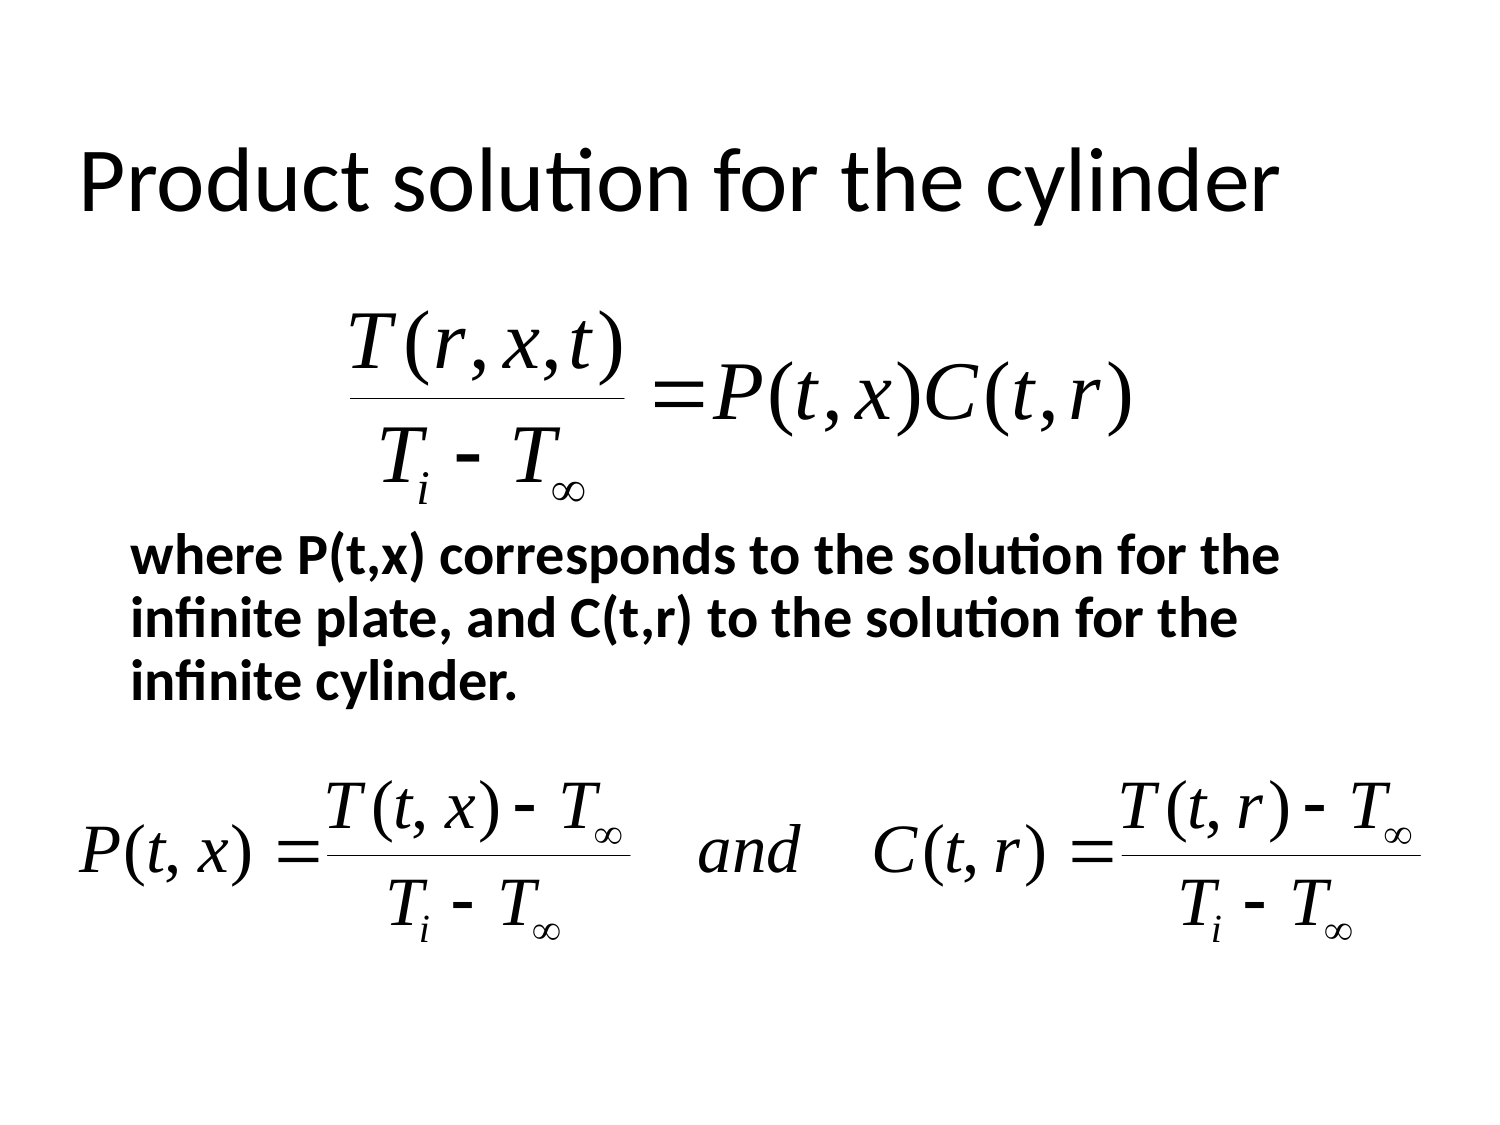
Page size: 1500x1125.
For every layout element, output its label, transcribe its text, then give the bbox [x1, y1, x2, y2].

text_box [74, 174, 1426, 1049]
text_box Product solution for the cylinder [62, 112, 1300, 225]
